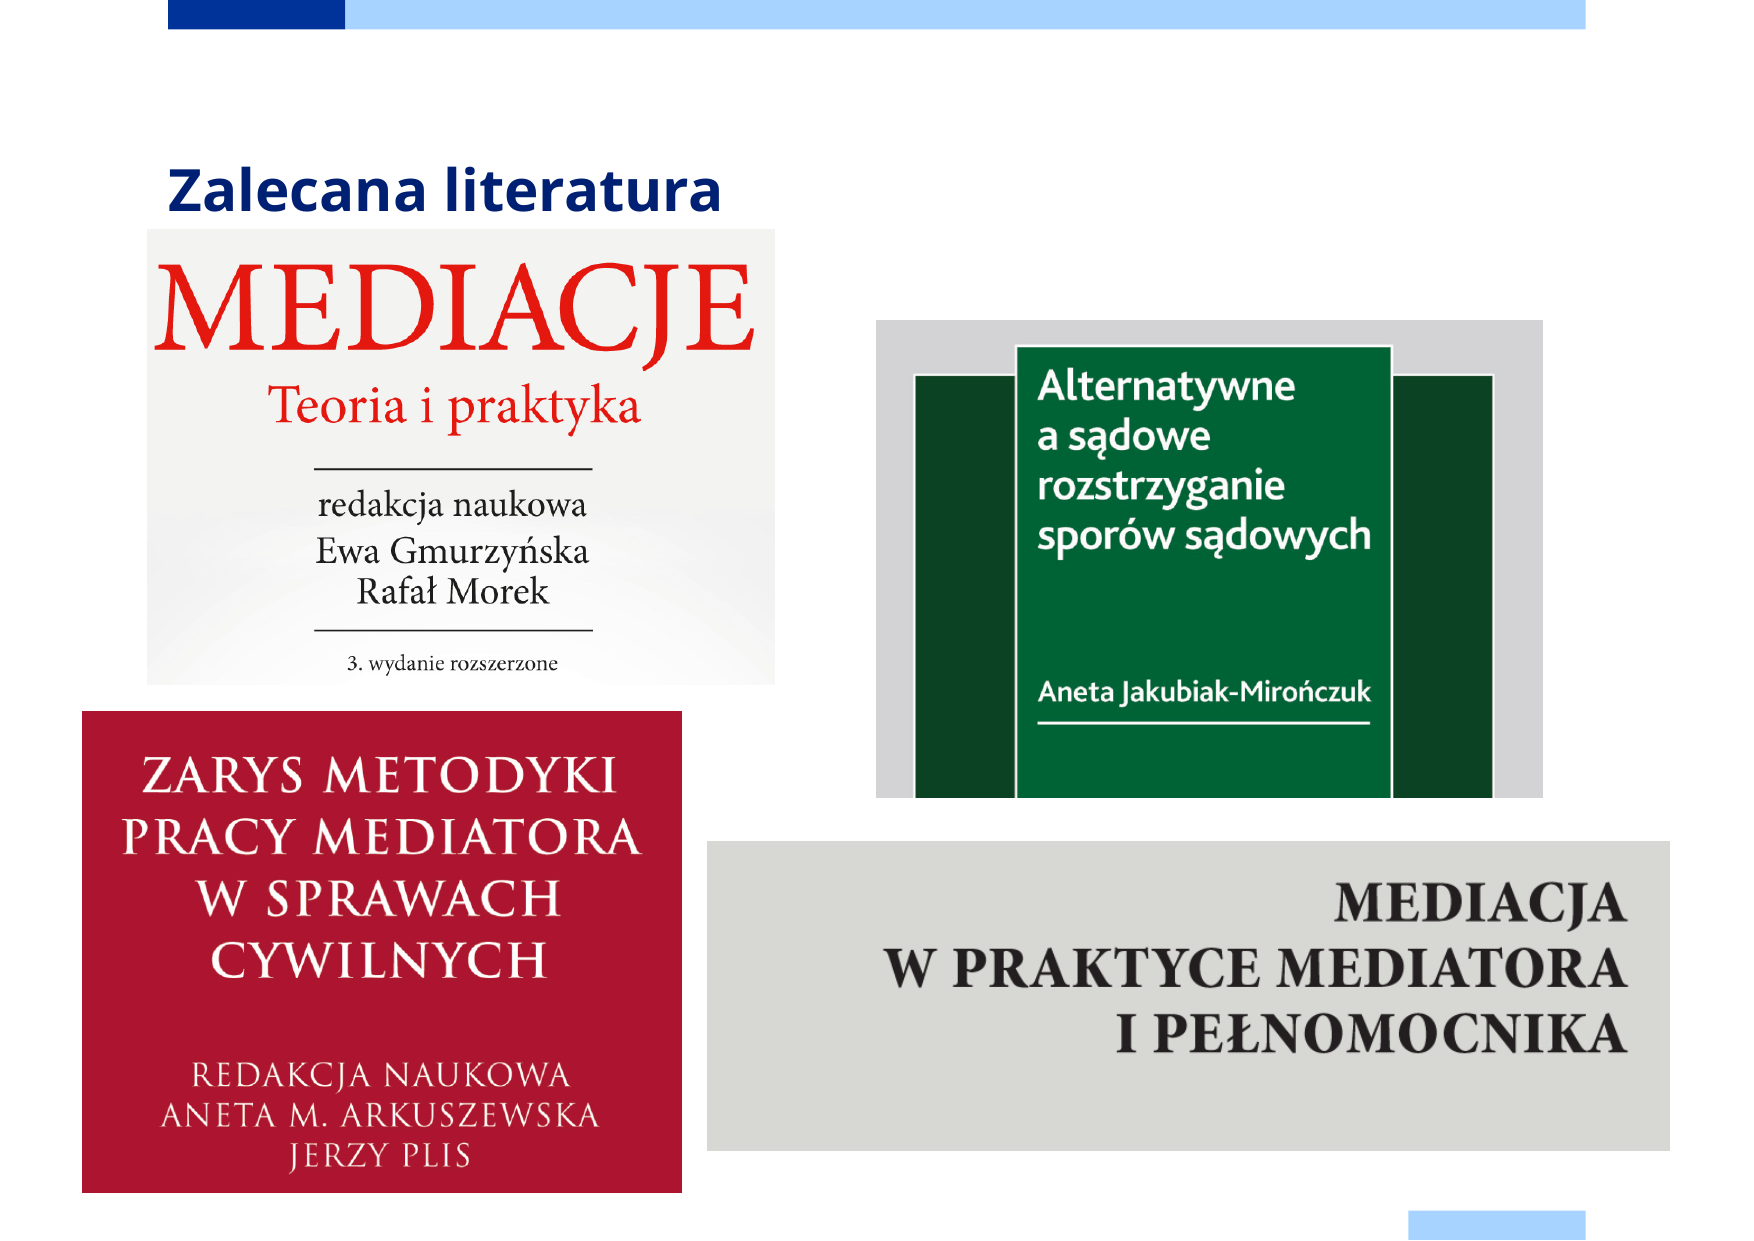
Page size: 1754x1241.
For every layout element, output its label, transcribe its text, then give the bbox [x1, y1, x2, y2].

picture [876, 320, 1543, 798]
picture [82, 711, 682, 1194]
title Zalecana literatura [168, 147, 1586, 325]
picture [707, 841, 1670, 1151]
picture [147, 229, 775, 686]
